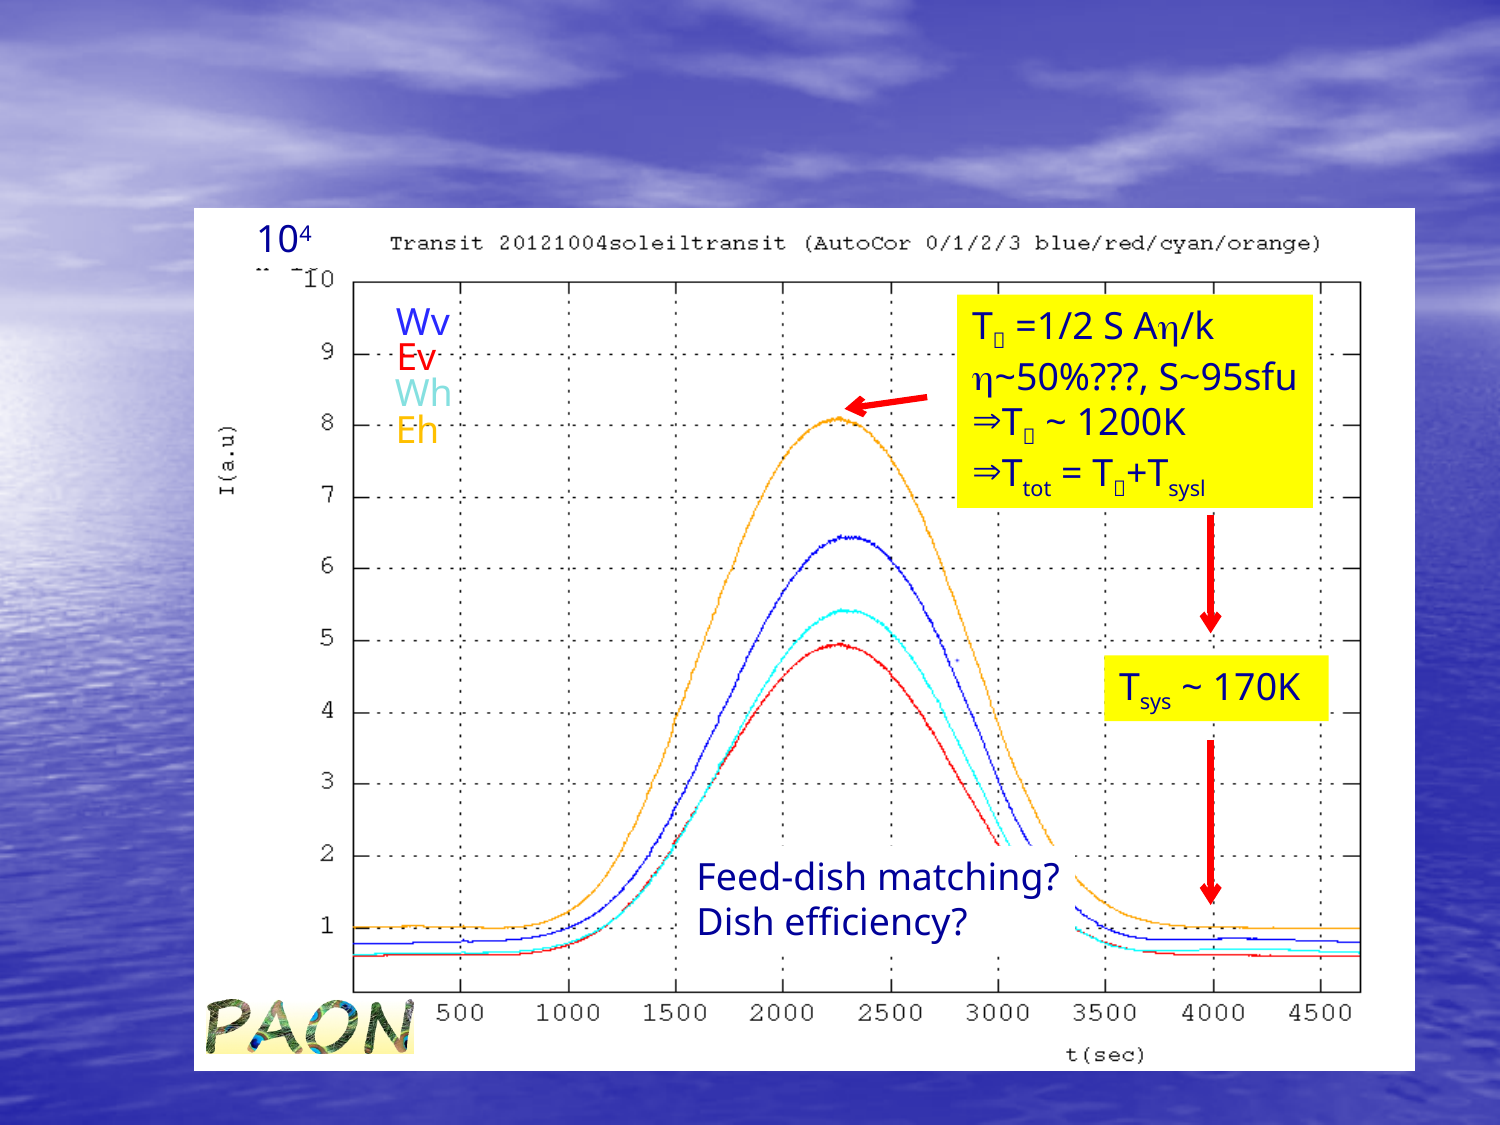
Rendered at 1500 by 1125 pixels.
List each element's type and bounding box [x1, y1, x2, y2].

text_box [380, 290, 467, 460]
text_box [194, 207, 1415, 1071]
picture [206, 999, 414, 1054]
text_box [844, 396, 928, 410]
